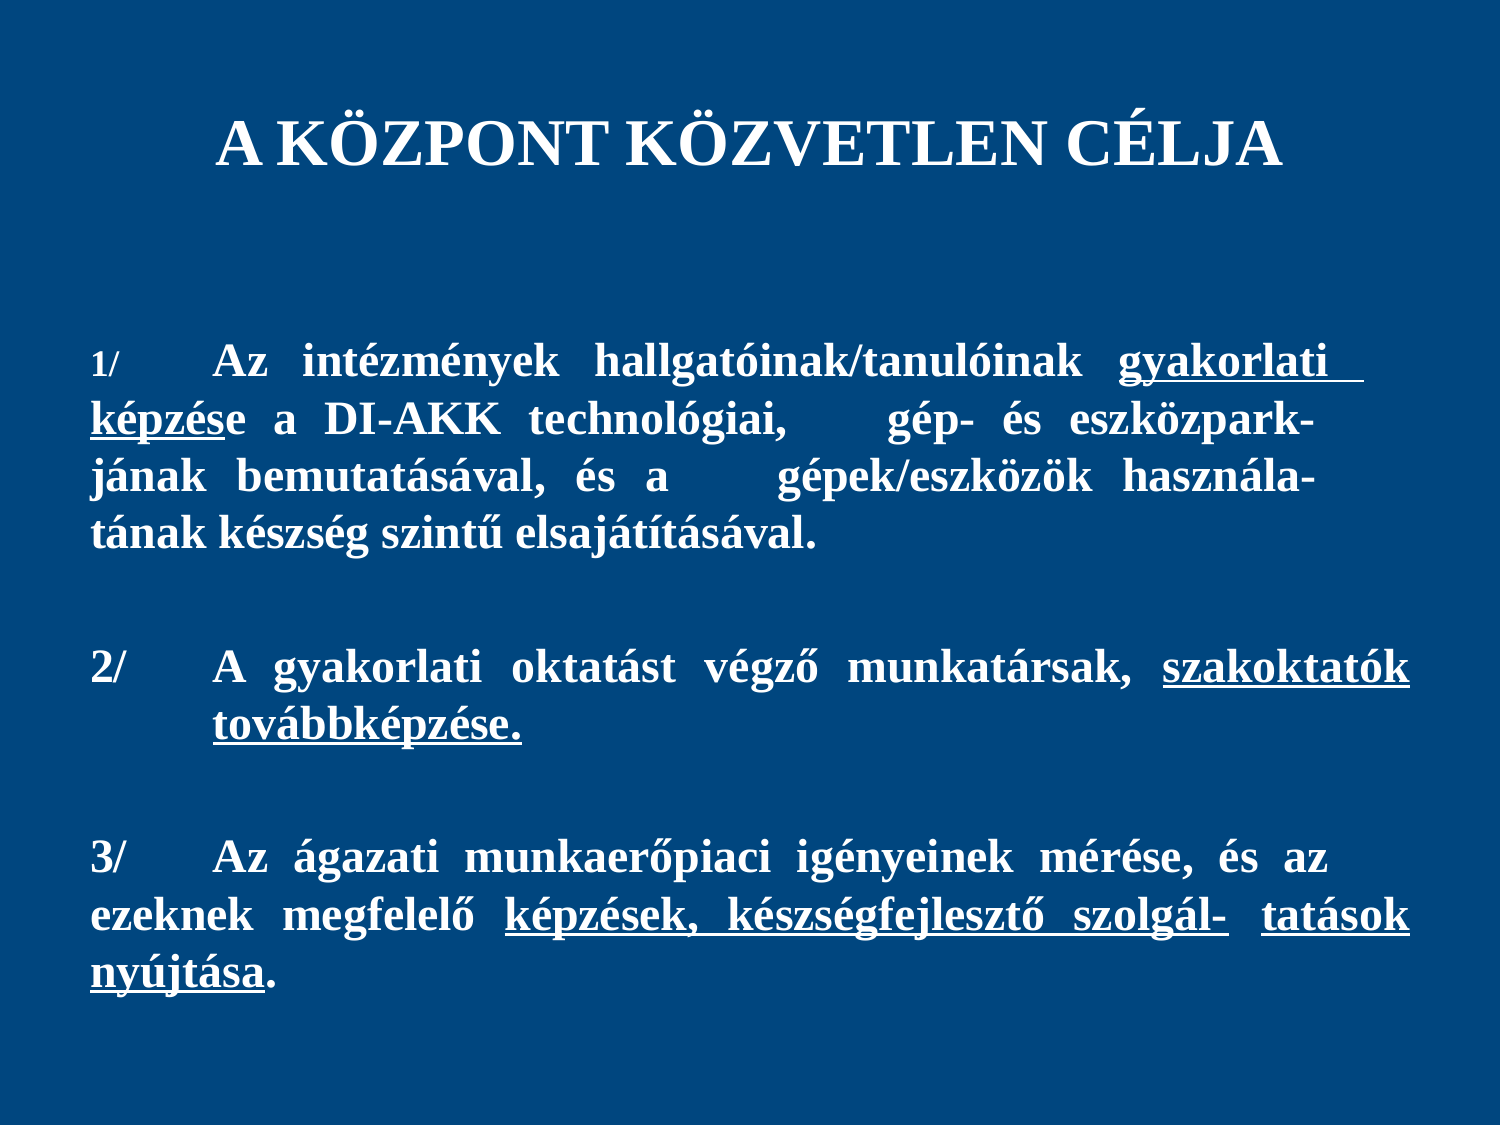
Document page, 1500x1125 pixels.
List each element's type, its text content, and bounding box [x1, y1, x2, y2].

list 1/ Az intézmények hallgatóinak/tanulóinak gyakorlati képzése a DI-AKK technológiai, gép- és eszközpark- jának bemutatásával, és a gépek/eszközök használa- tának készség szintű elsajátításával. 2/ A gyakorlati oktatást végző munkatársak, szakoktatók továbbképzése. 3/ Az ágazati munkaerőpiaci igényeinek mérése, és az ezeknek megfelelő képzések, készségfejlesztő szolgál- tatások nyújtása. [75, 267, 1425, 1010]
title A KÖZPONT KÖZVETLEN CÉLJA [75, 45, 1425, 233]
